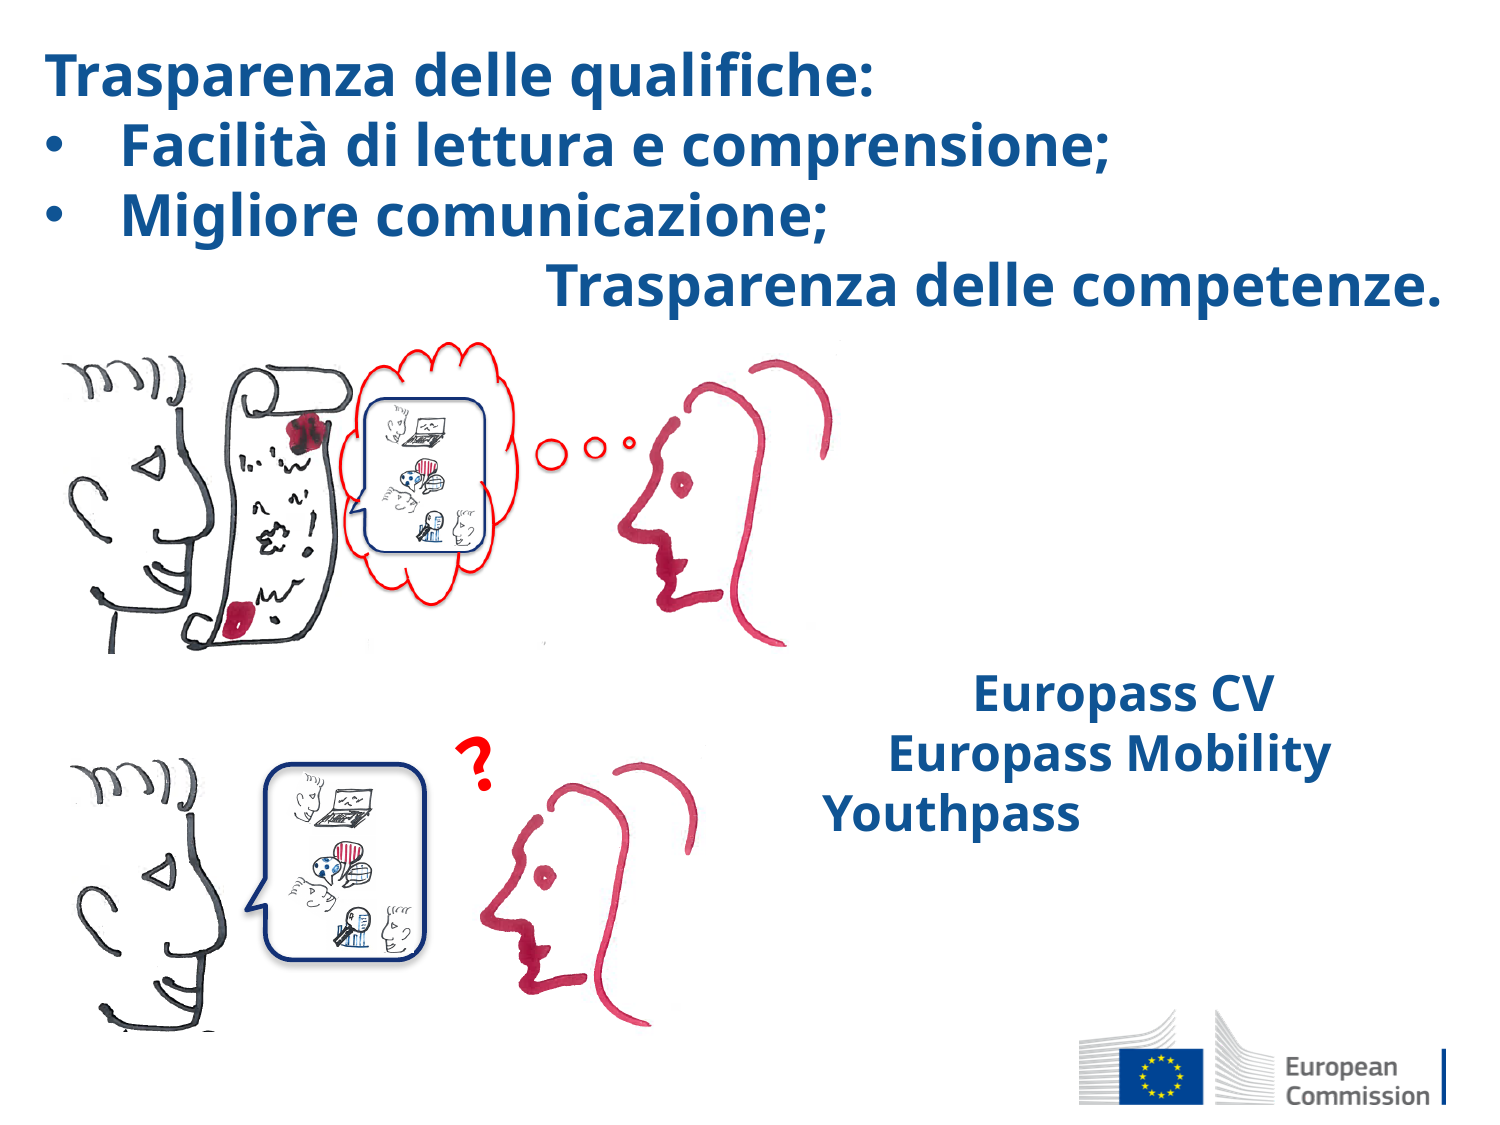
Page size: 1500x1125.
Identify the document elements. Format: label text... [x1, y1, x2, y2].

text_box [58, 757, 425, 1032]
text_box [447, 694, 706, 1048]
text_box Trasparenza delle qualifiche: Facilità di lettura e comprensione; Migliore comunicazione; Trasparenza delle competenze. [29, 30, 1459, 326]
picture [1078, 1008, 1447, 1106]
text_box Europass CV Europass Mobility Youthpass [808, 653, 1500, 849]
picture [52, 340, 869, 655]
